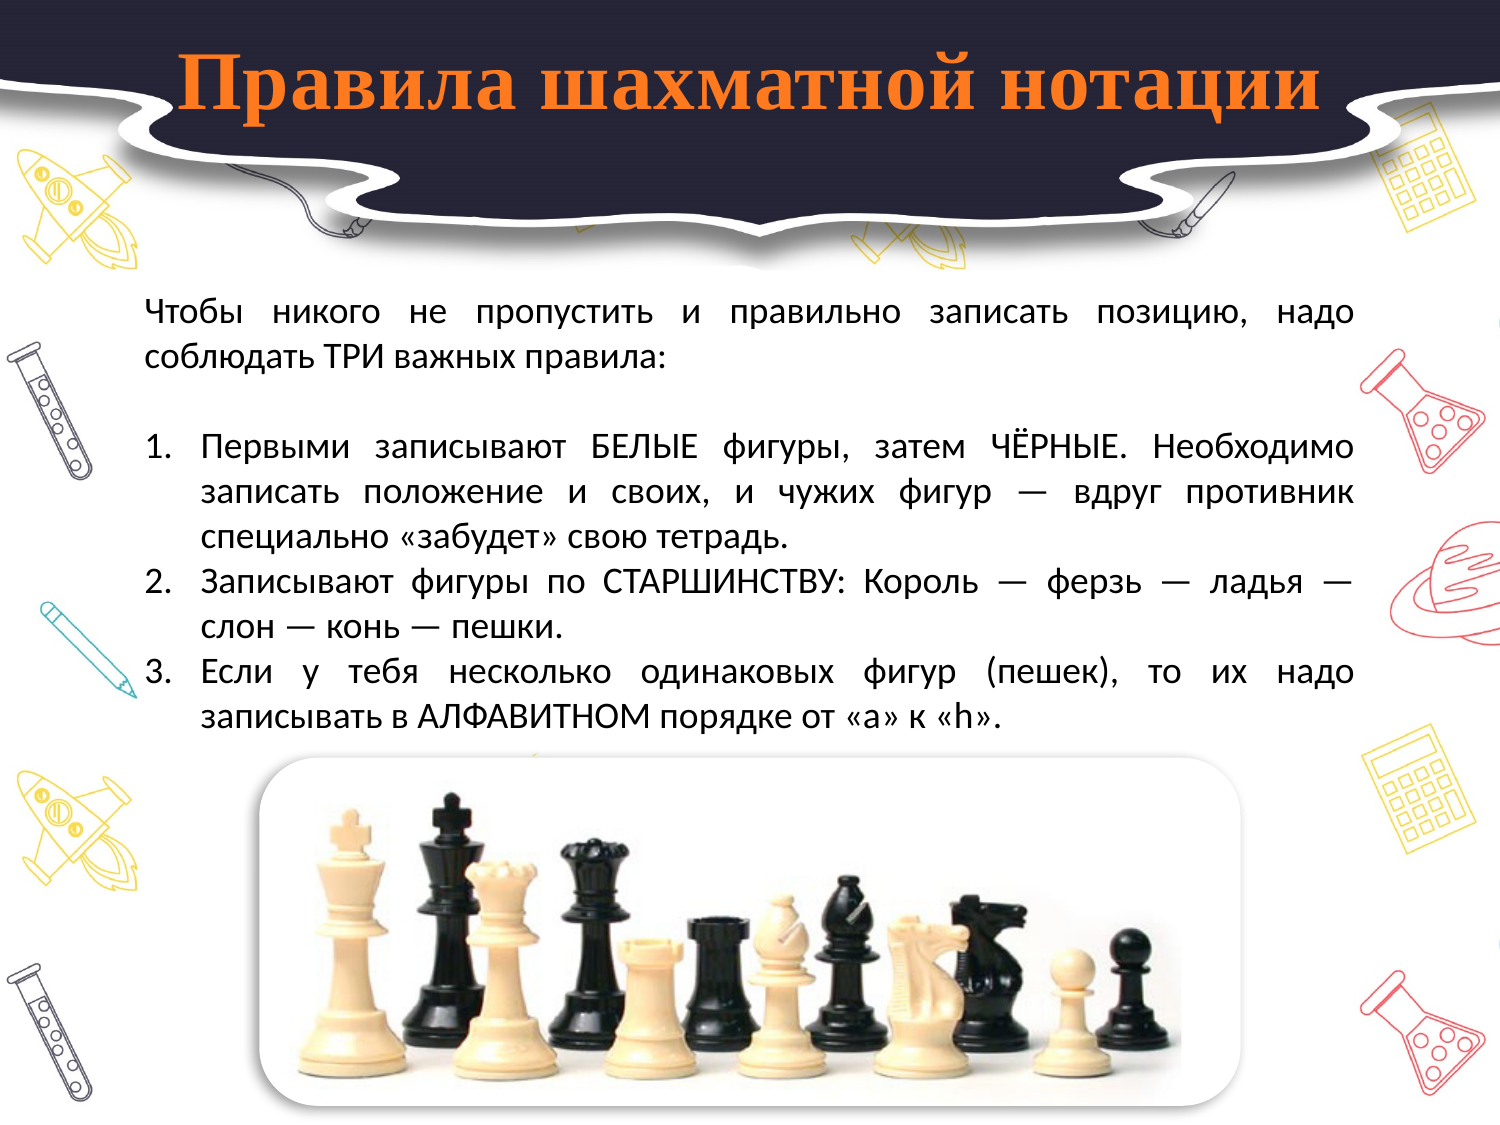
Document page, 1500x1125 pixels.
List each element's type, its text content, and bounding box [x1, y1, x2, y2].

picture [0, 0, 1500, 1125]
text_box Чтобы никого не пропустить и правильно записать позицию, надо соблюдать ТРИ важных правила: Первыми записывают БЕЛЫЕ фигуры, затем ЧЁРНЫЕ. Необходимо записать положение и своих, и чужих фигур — вдруг противник специально «забудет» свою тетрадь. Записывают фигуры по СТАРШИНСТВУ: Король — ферзь — ладья — слон — конь — пешки. Если у тебя несколько одинаковых фигур (пешек), то их надо записывать в АЛФАВИТНОМ порядке от «a» к «h». [129, 278, 1371, 744]
text_box Правила шахматной нотации [52, 19, 1448, 134]
